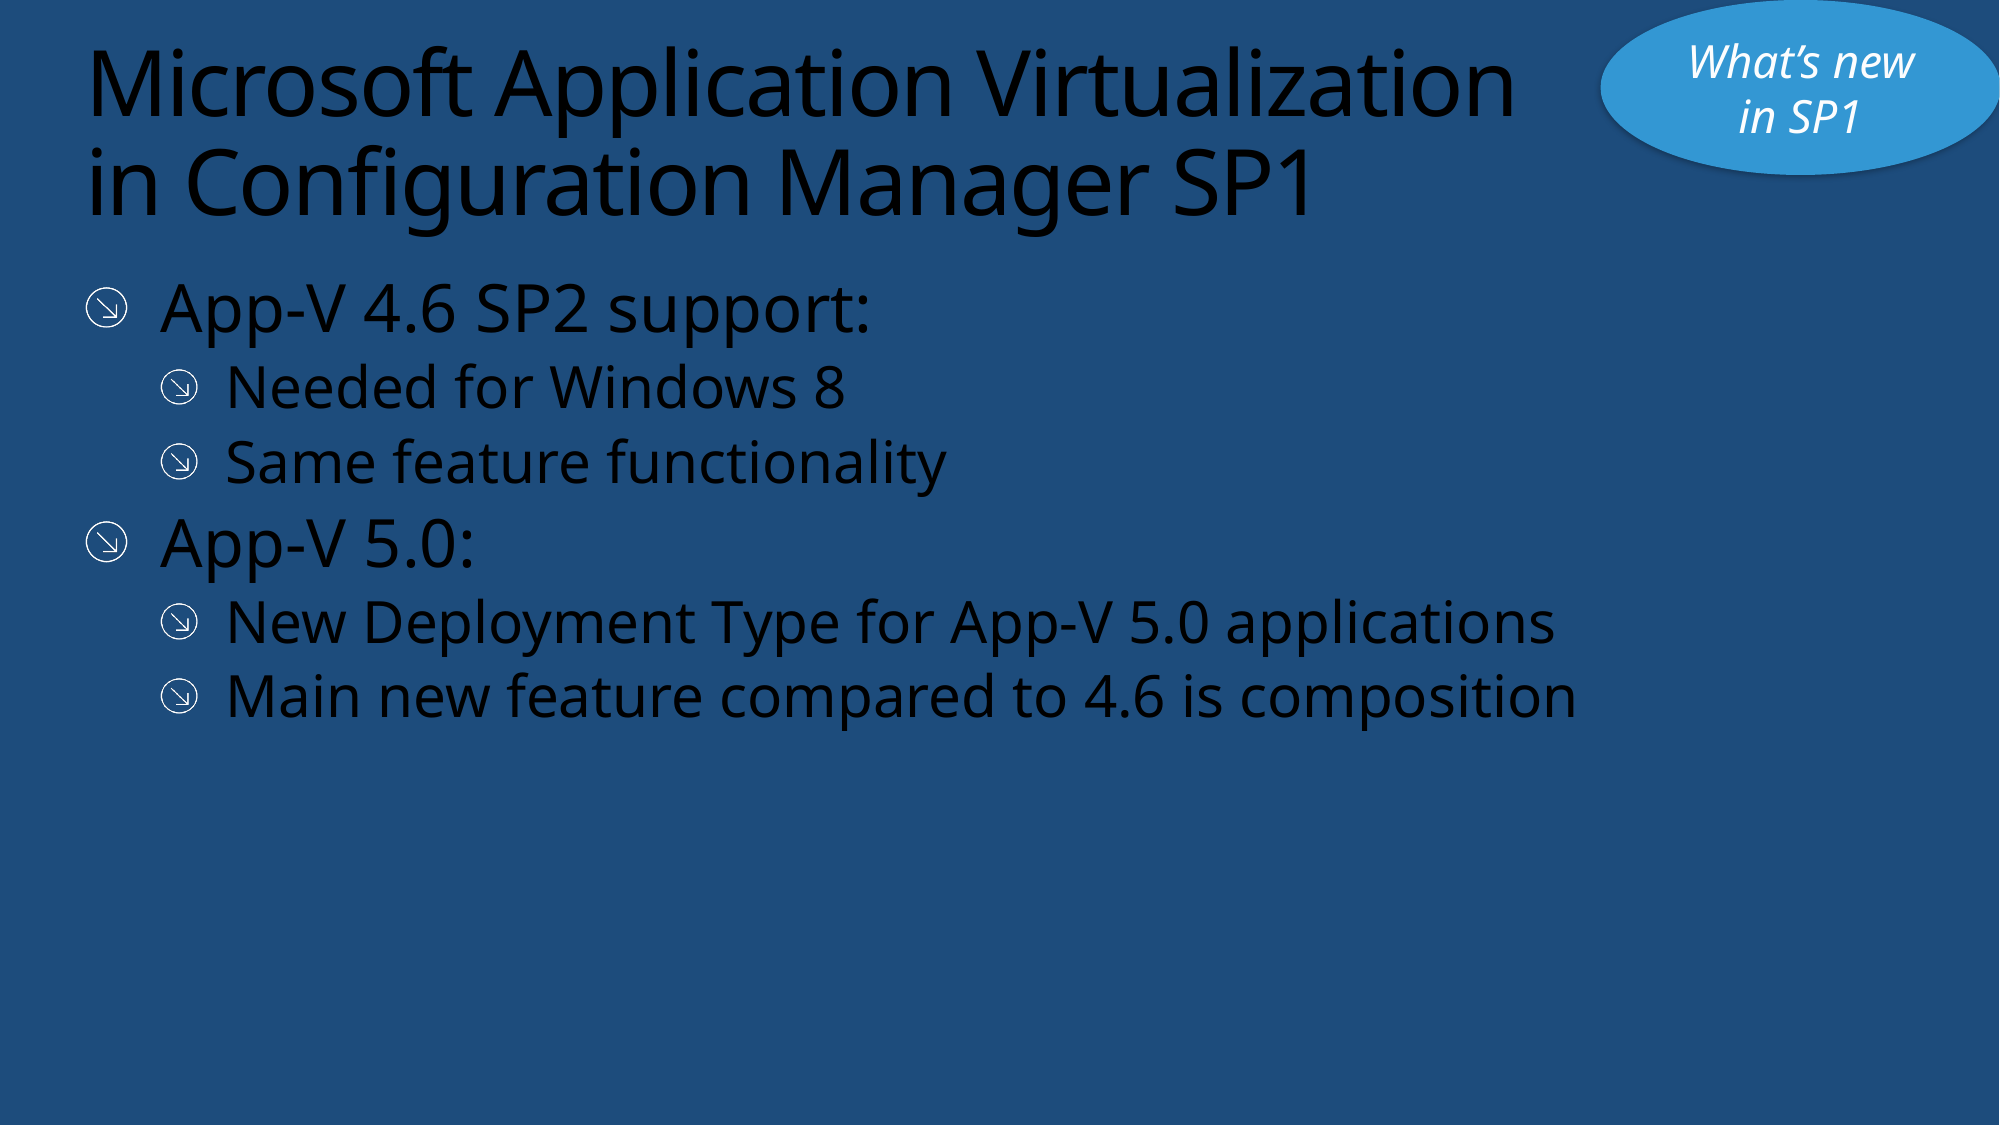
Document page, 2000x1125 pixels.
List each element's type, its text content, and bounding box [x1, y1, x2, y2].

picture [160, 442, 198, 480]
list App-V 4.6 SP2 support: Needed for Windows 8 Same feature functionality App-V 5.0: New Deployment Type for App-V 5.0 applications Main new feature compared to 4.6 is composition [85, 275, 1914, 1063]
picture [160, 602, 198, 640]
picture [160, 677, 198, 714]
text_box What’s new in SP1 [1599, 0, 2000, 176]
title Microsoft Application Virtualization in Configuration Manager SP1 [85, 37, 1914, 238]
picture [85, 520, 128, 563]
picture [160, 368, 198, 405]
picture [85, 286, 128, 328]
